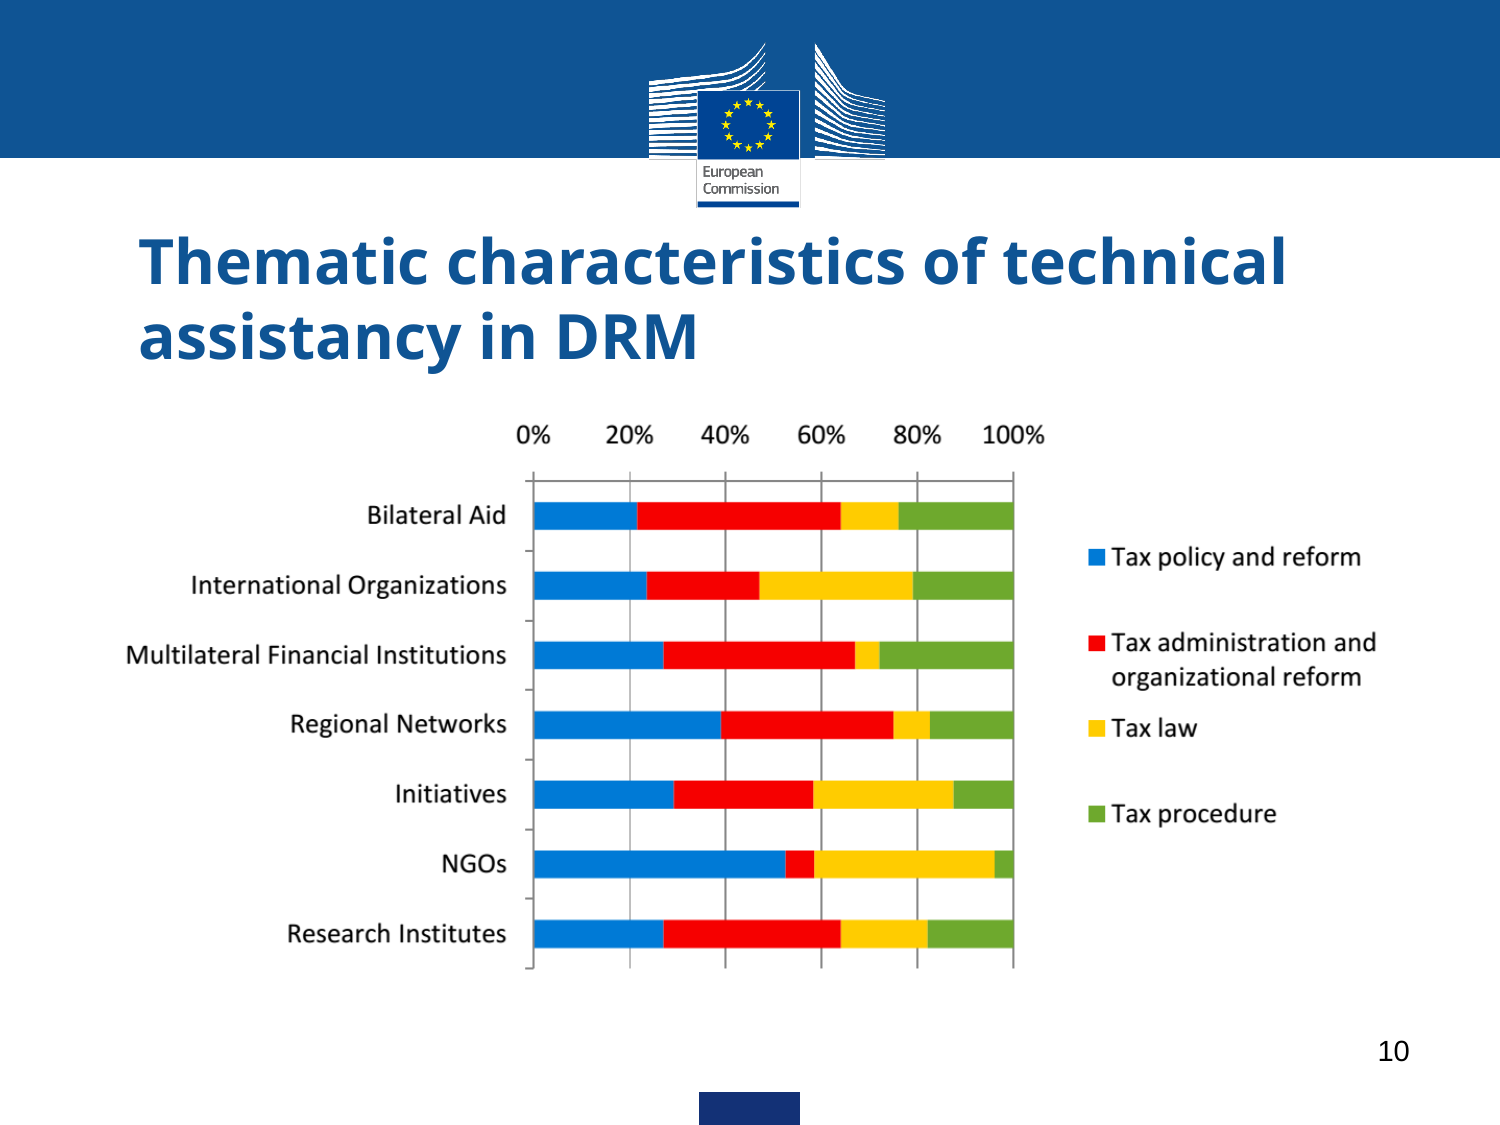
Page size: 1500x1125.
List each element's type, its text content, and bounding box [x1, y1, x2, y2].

picture [649, 42, 885, 208]
picture [110, 408, 1390, 981]
slide_number 10 [1074, 1024, 1425, 1103]
title Thematic characteristics of technical assistancy in DRM [64, 219, 1415, 374]
